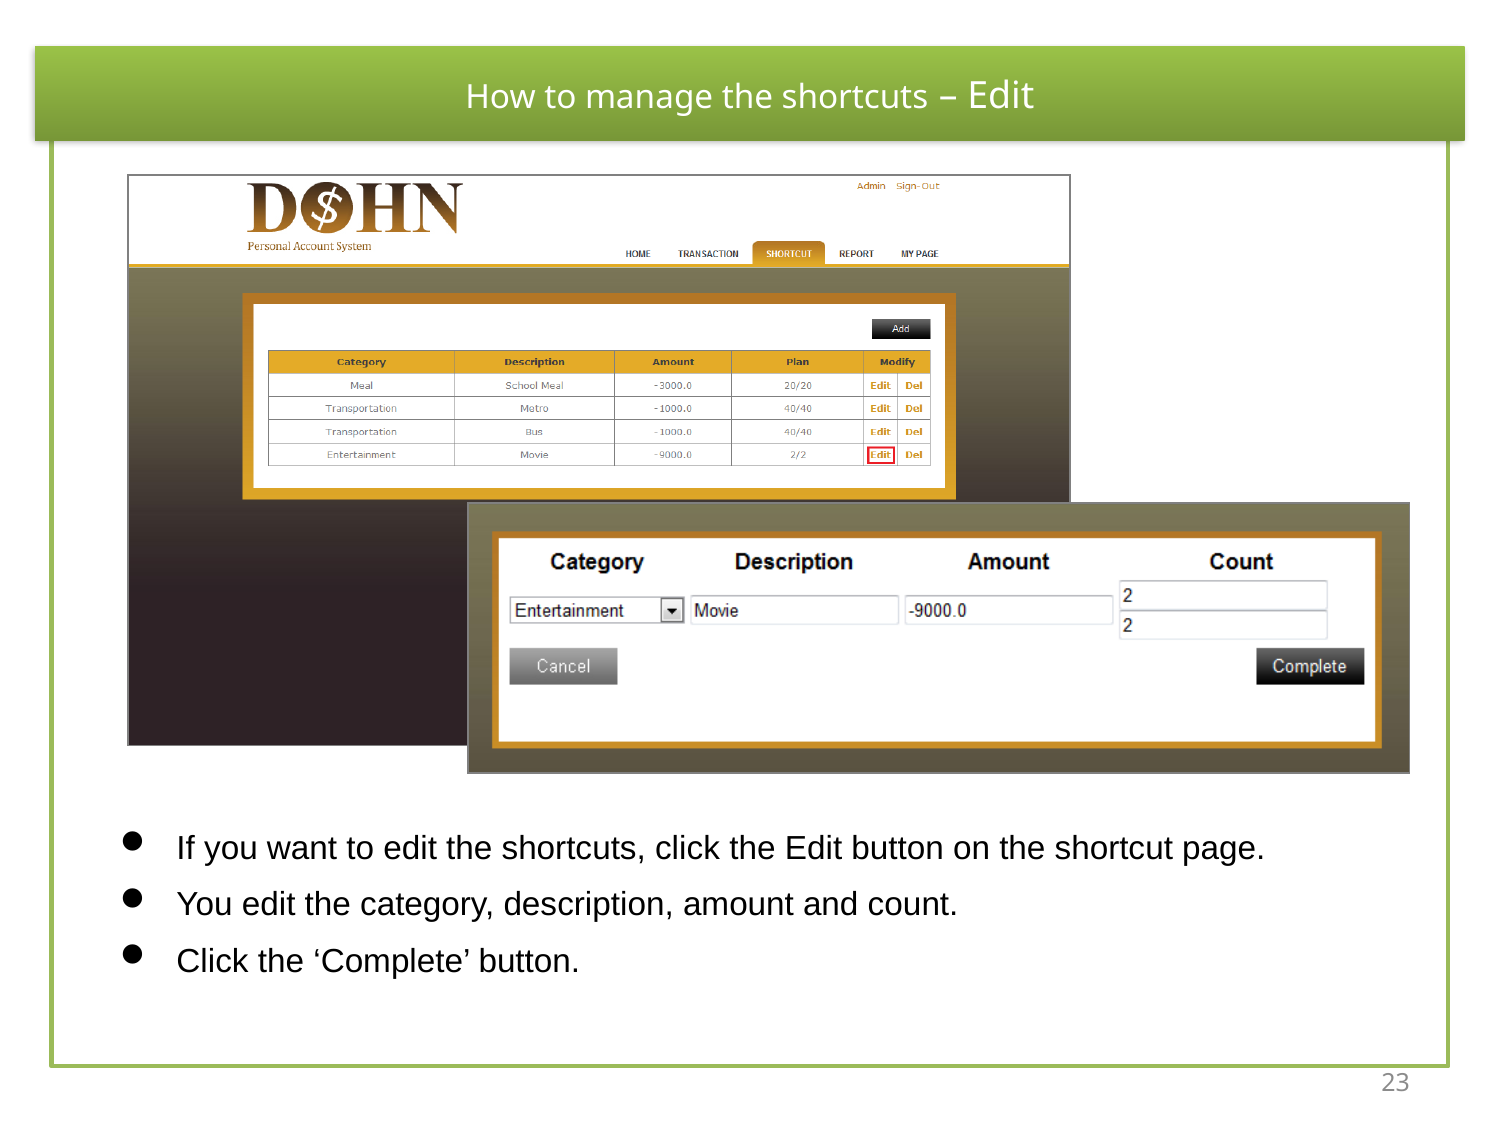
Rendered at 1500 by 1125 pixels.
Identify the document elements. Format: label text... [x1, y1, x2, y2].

slide_number 23 [1074, 1053, 1425, 1114]
text_box If you want to edit the shortcuts, click the Edit button on the shortcut page. You edit the category, description, amount and count. Click the ‘Complete’ button. [105, 808, 1407, 1055]
text_box How to manage the shortcuts – Edit [35, 46, 1465, 141]
text_box [49, 149, 1450, 1068]
picture [128, 175, 1410, 773]
